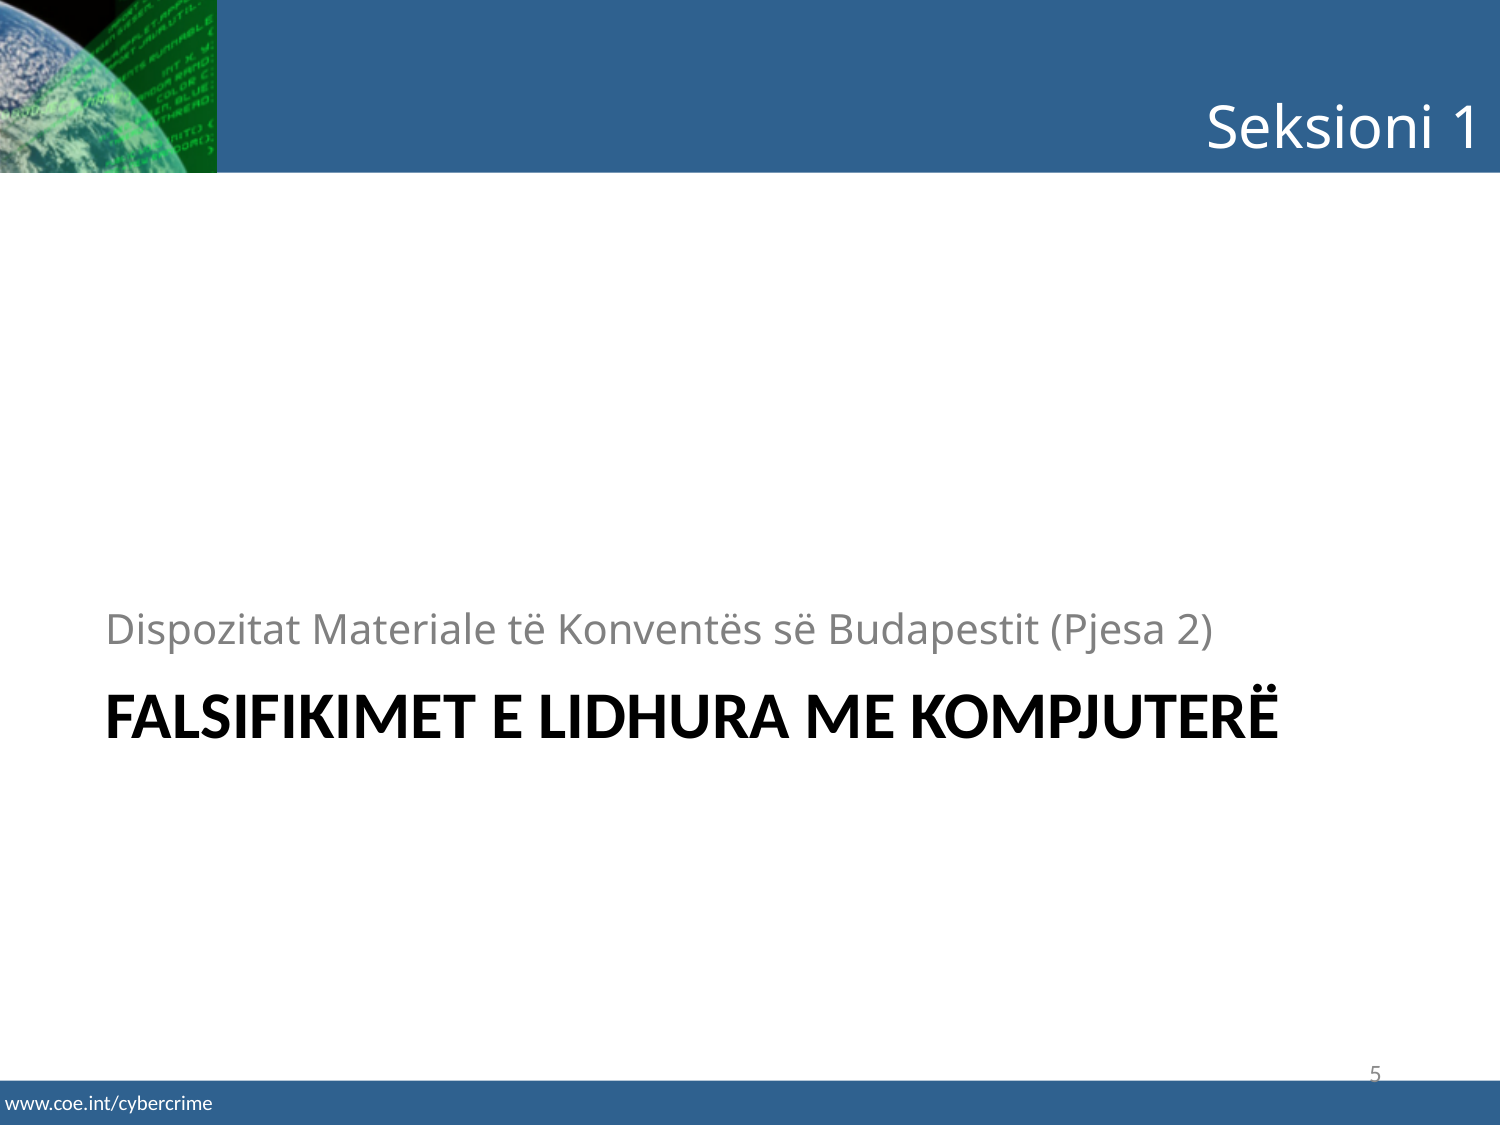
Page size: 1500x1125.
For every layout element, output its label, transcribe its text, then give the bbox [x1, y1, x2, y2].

picture [0, 0, 217, 173]
title Falsifikimet e lidhura me kompjuterë [90, 674, 1385, 920]
slide_number 5 [1059, 1042, 1397, 1103]
list Seksioni 1 [461, 0, 1500, 170]
list Dispozitat Materiale të Konventës së Budapestit (Pjesa 2) [90, 601, 1385, 674]
